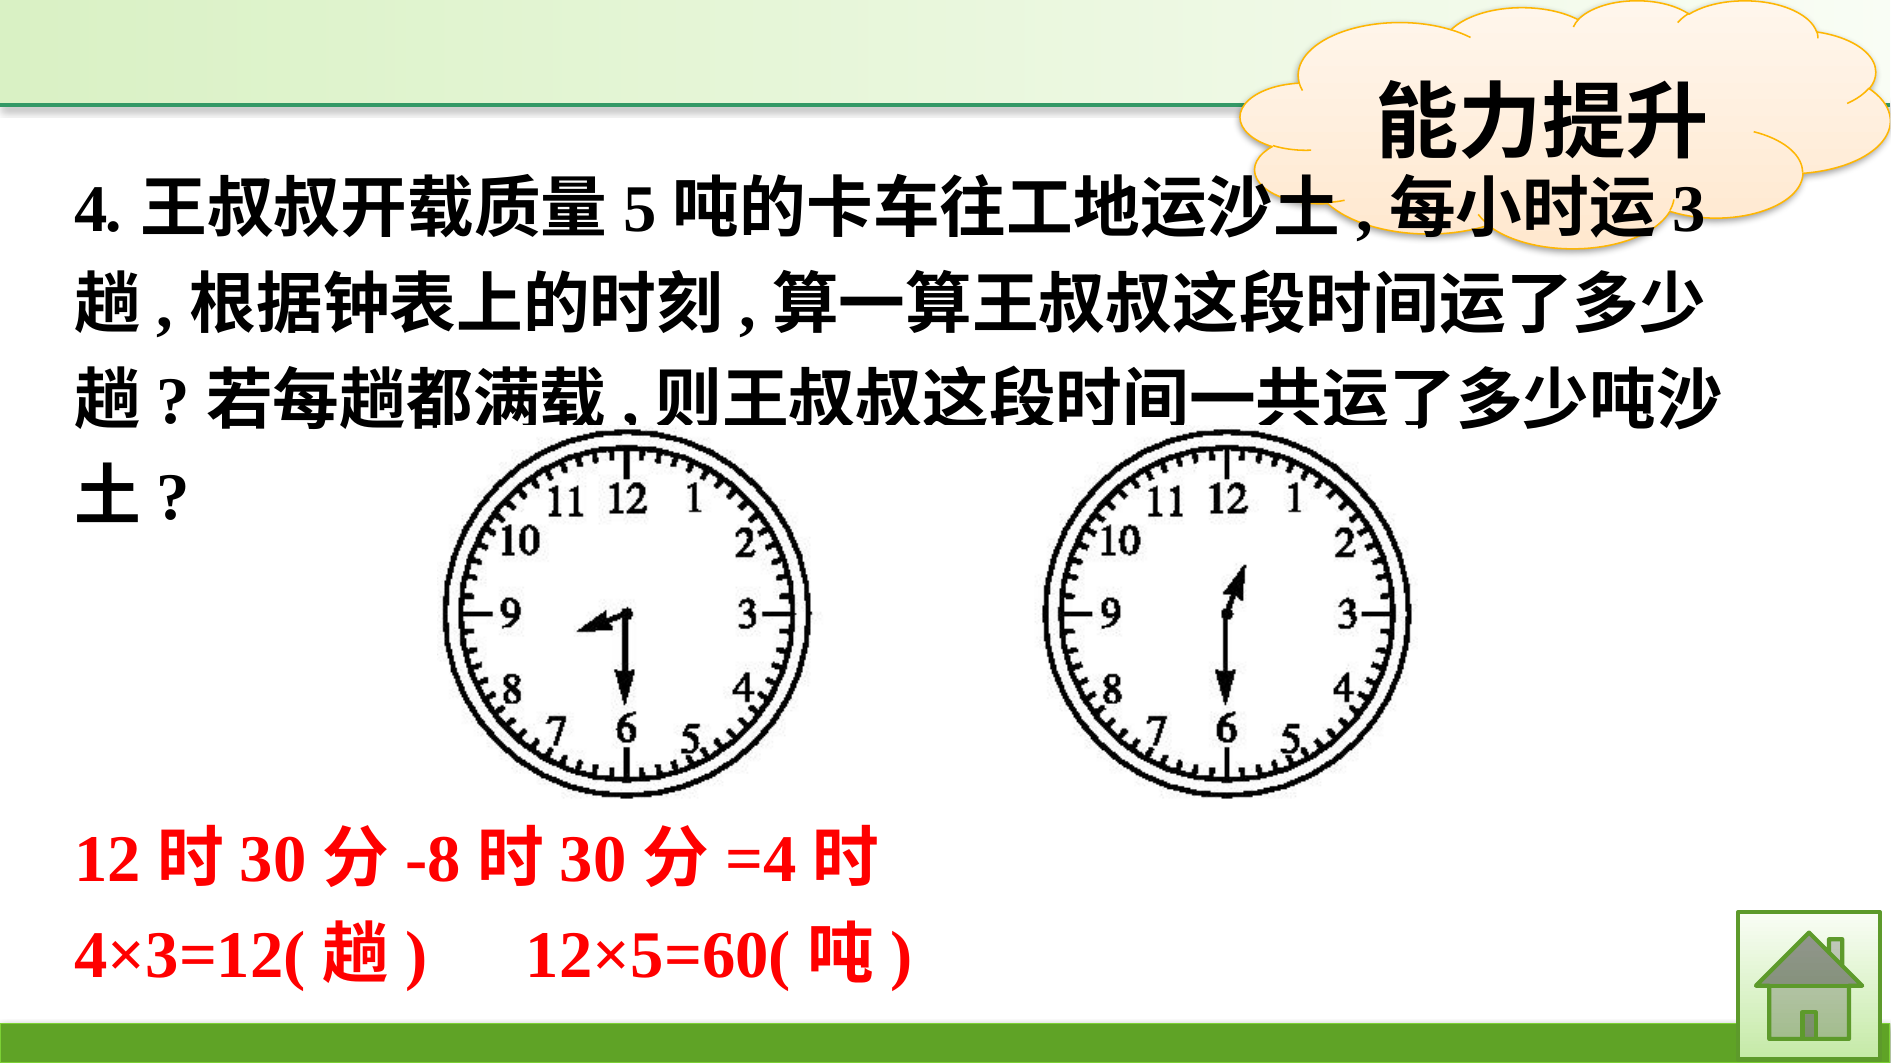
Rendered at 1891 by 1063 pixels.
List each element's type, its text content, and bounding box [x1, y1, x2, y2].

text_box 4.王叔叔开载质量5吨的卡车往工地运沙土,每小时运3趟,根据钟表上的时刻,算一算王叔叔这段时间运了多少趟?若每趟都满载,则王叔叔这段时间一共运了多少吨沙土? [59, 141, 1833, 541]
picture [436, 424, 1418, 802]
text_box 12时30分-8时30分=4时 4×3=12(趟) 12×5=60(吨) [59, 791, 1833, 998]
